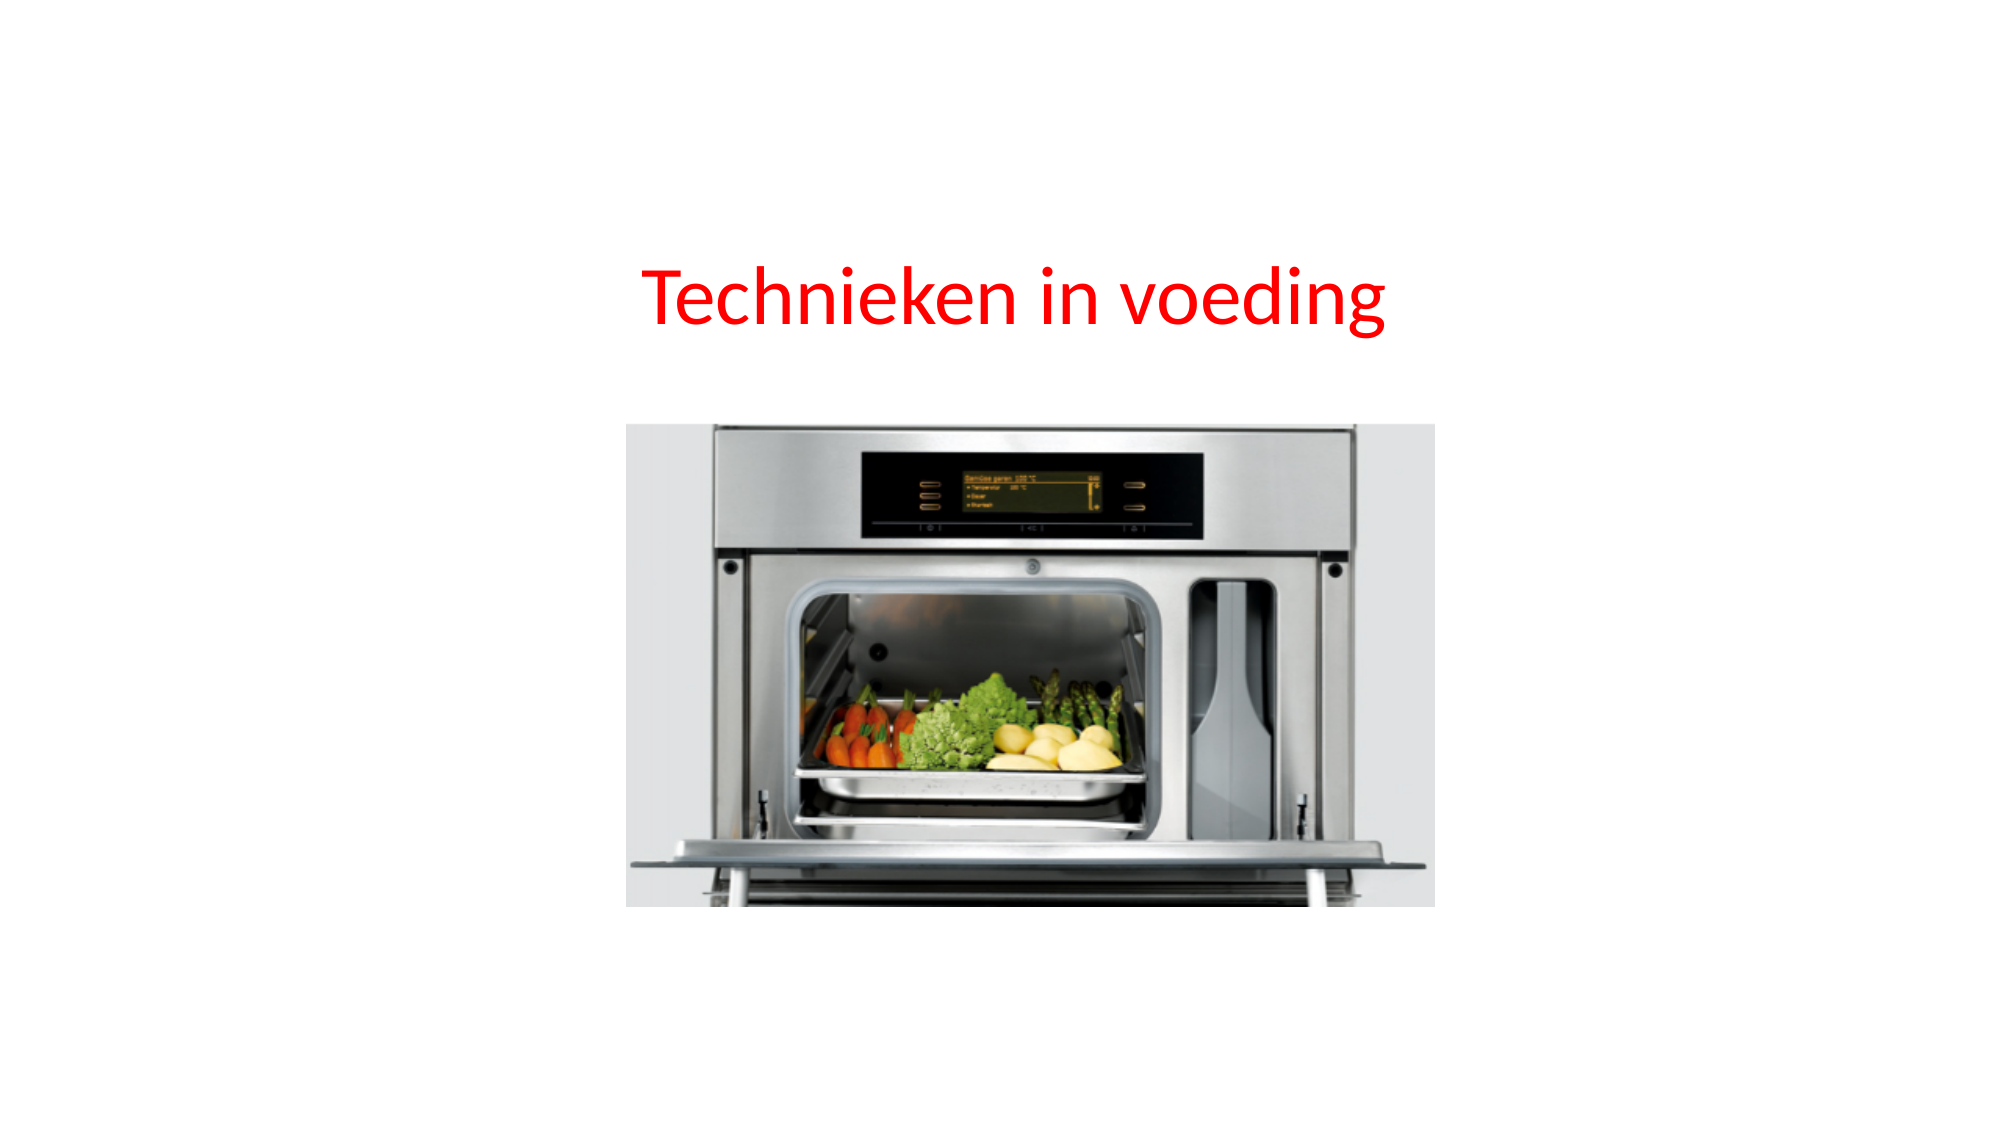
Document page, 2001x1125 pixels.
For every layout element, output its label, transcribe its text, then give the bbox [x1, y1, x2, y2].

text_box Technieken in voeding [626, 233, 1484, 349]
picture [626, 418, 1435, 907]
